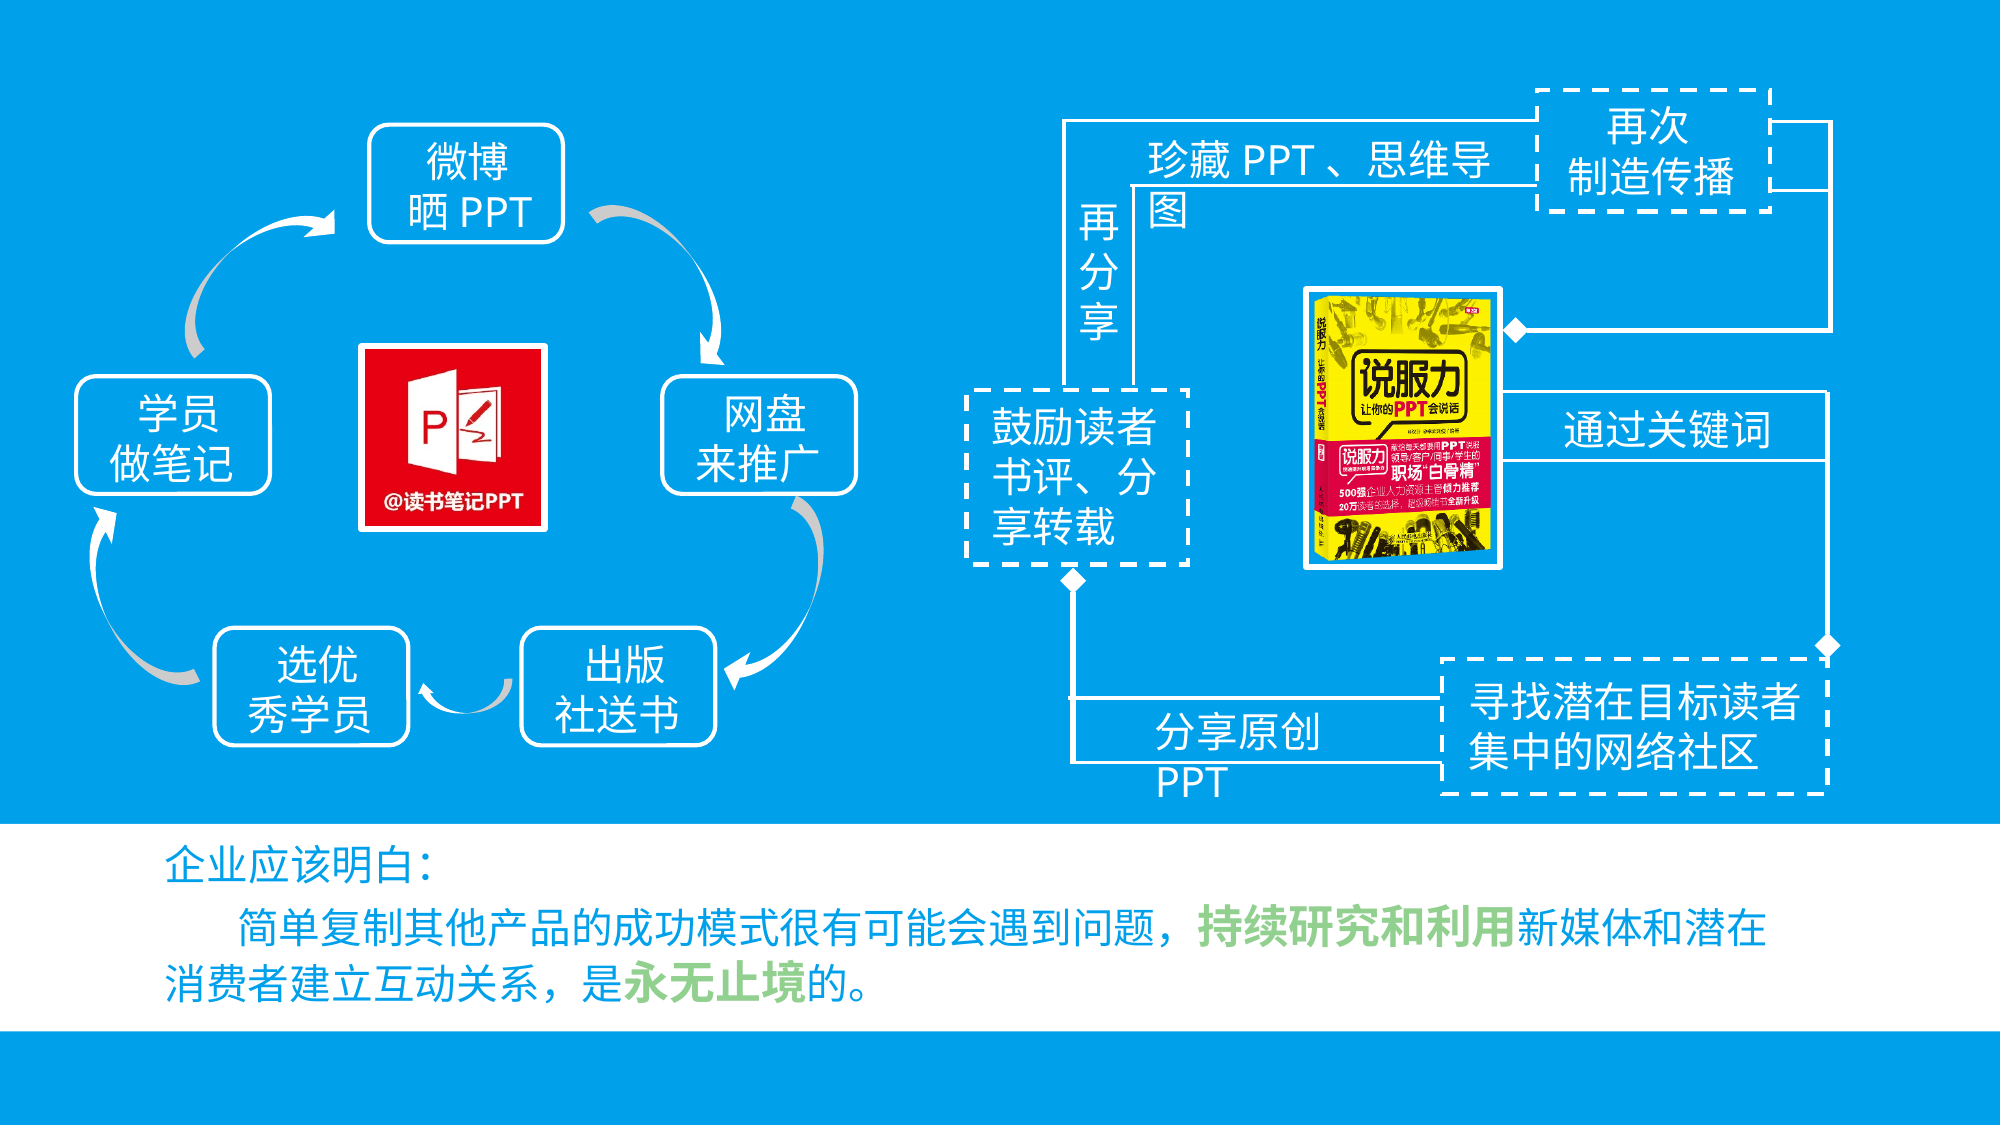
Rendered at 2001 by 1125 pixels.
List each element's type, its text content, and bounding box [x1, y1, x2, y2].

text_box [1536, 89, 1771, 212]
text_box [88, 505, 202, 687]
text_box 分享原创PPT [1139, 700, 1419, 761]
text_box [661, 375, 858, 495]
text_box 出版社送书 [540, 631, 702, 747]
text_box 分享原创PPT [1139, 764, 1419, 813]
text_box [1441, 658, 1829, 795]
text_box 通过关键词 [1673, 396, 1807, 459]
text_box 再分享 [1063, 188, 1115, 251]
text_box [0, 823, 2000, 1032]
text_box 再分享 [1063, 285, 1115, 354]
text_box [587, 204, 727, 367]
text_box [722, 494, 825, 693]
text_box 选优 秀学员 [233, 631, 395, 747]
text_box 微博 晒PPT [392, 128, 554, 244]
text_box 简单复制其他产品的成功模式很有可能会遇到问题，持续研究和利用新媒体和潜在 [156, 890, 1872, 961]
picture [364, 349, 542, 527]
text_box 企业应该明白： [149, 831, 460, 897]
text_box [965, 389, 1189, 566]
text_box 再分享 [1063, 253, 1115, 284]
text_box 网盘来推广 [680, 380, 843, 496]
text_box 通过关键词 [1548, 396, 1672, 459]
text_box [368, 123, 565, 244]
picture [1315, 296, 1490, 560]
text_box 再次 制造传播 [1553, 92, 1761, 208]
text_box [213, 626, 410, 747]
picture [1760, 207, 1771, 213]
text_box [183, 207, 336, 361]
text_box [416, 677, 514, 715]
text_box 寻找潜在目标读者集中的网络社区 [1453, 668, 1847, 783]
text_box 学员做笔记 [94, 380, 257, 496]
text_box 珍藏PPT、思维导图 [1133, 126, 1544, 241]
text_box 鼓励读者书评、分享转载 [976, 393, 1184, 559]
text_box 消费者建立互动关系，是永无止境的。 [149, 946, 906, 1017]
text_box [520, 626, 717, 747]
text_box [75, 375, 271, 495]
